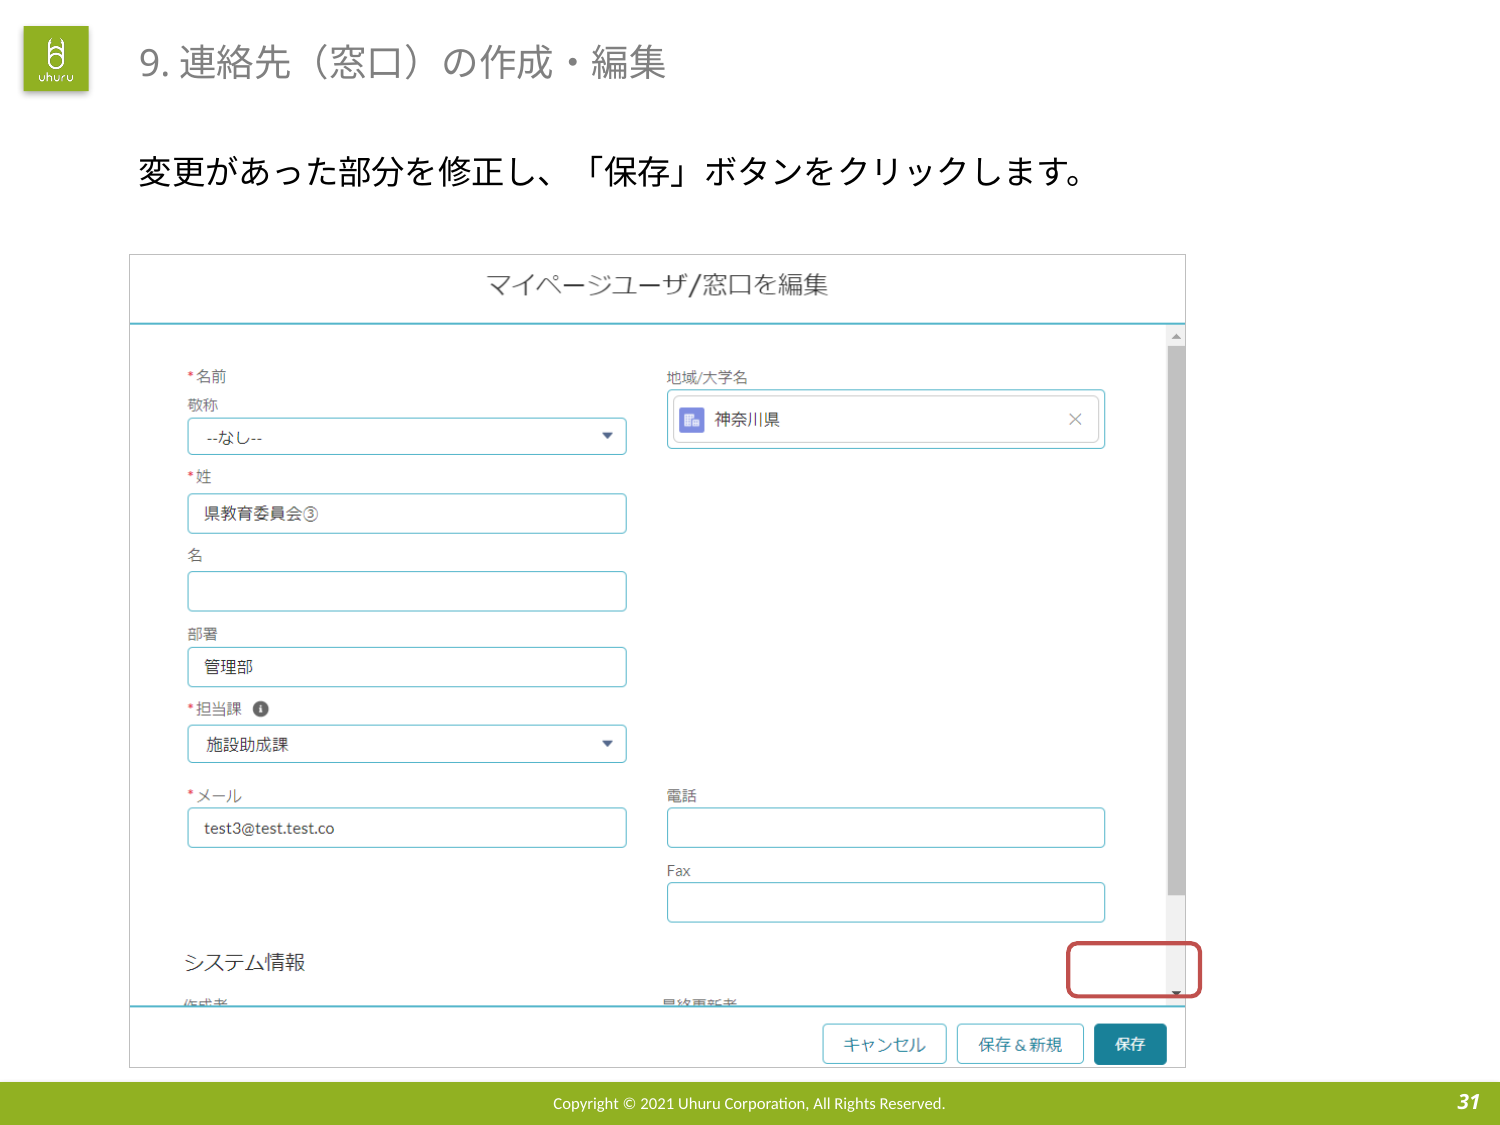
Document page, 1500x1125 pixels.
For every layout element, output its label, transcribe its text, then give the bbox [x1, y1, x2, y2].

title 9.連絡先（窓口）の作成・編集 [123, 4, 1500, 119]
picture [23, 25, 89, 92]
slide_number 31 [1391, 1088, 1496, 1118]
list 変更があった部分を修正し、「保存」ボタンをクリックします。 [123, 143, 1426, 233]
picture [129, 254, 1186, 1068]
text_box [1190, 941, 1203, 999]
